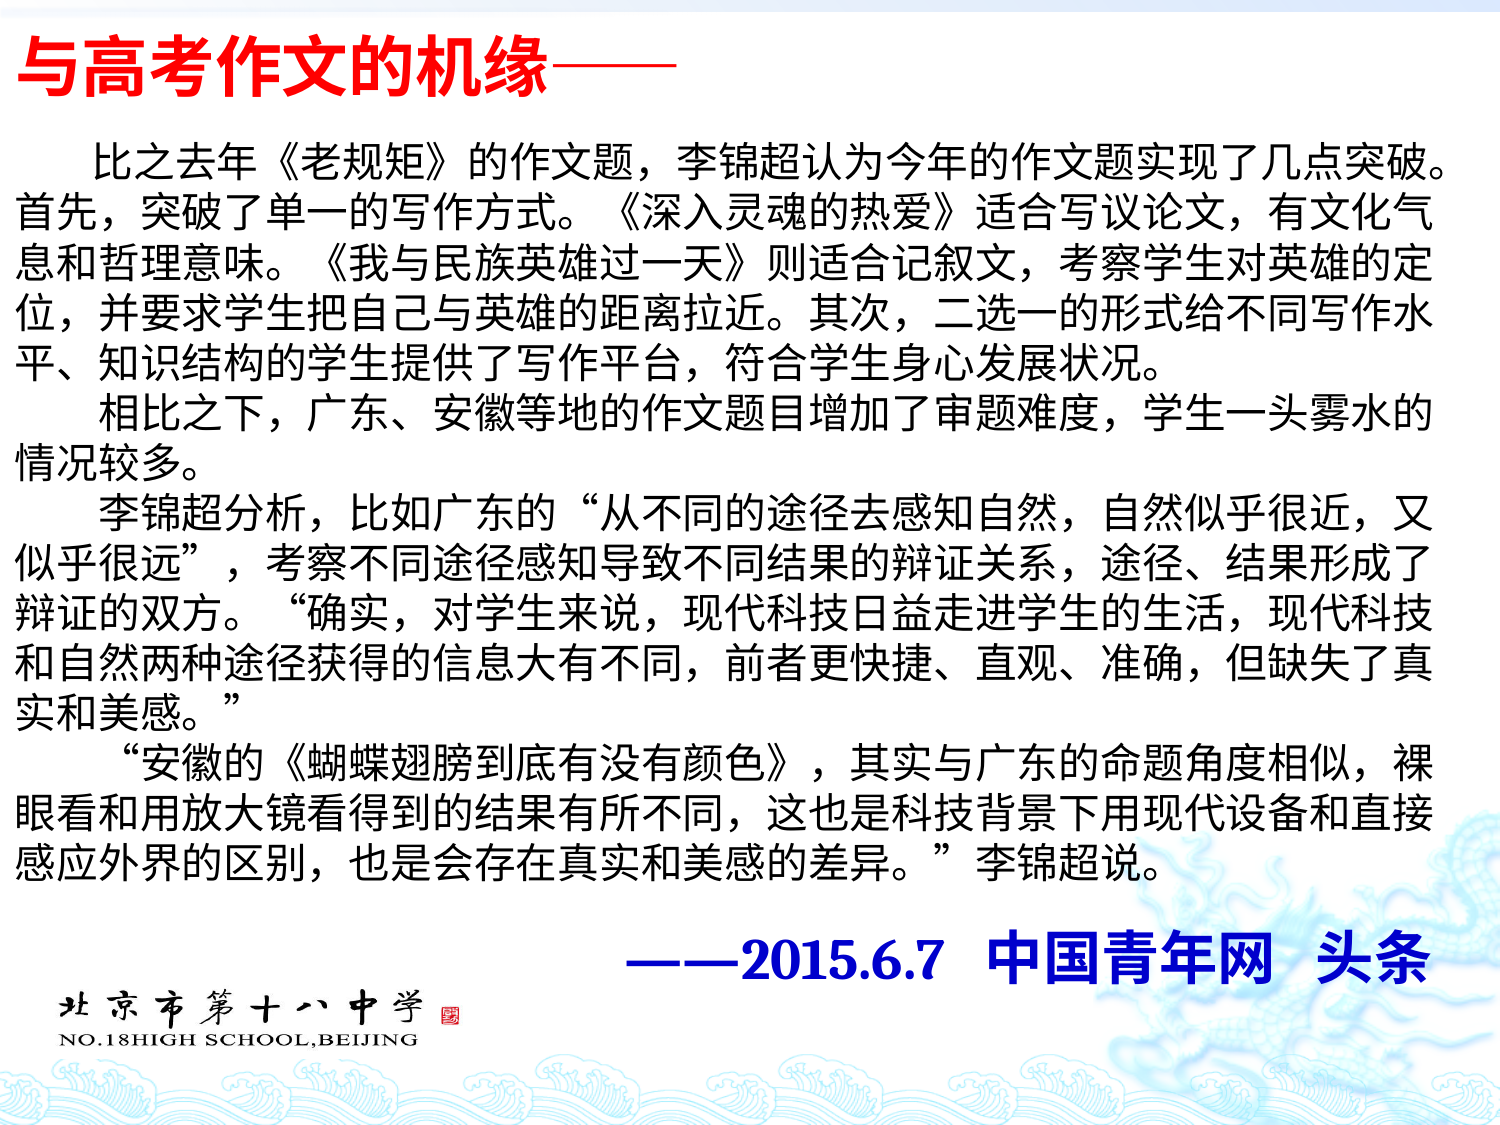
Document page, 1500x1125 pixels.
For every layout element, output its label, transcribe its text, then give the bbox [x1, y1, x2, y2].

picture [0, 984, 516, 1059]
text_box ——2015.6.7 中国青年网 头条 [609, 914, 1448, 999]
text_box 比之去年《老规矩》的作文题，李锦超认为今年的作文题实现了几点突破。首先，突破了单一的写作方式。《深入灵魂的热爱》适合写议论文，有文化气息和哲理意味。《我与民族英雄过一天》则适合记叙文，考察学生对英雄的定位，并要求学生把自己与英雄的距离拉近。其次，二选一的形式给不同写作水平、知识结构的学生提供了写作平台，符合学生身心发展状况。 相比之下，广东、安徽等地的作文题目增加了审题难度，学生一头雾水的情况较多。 李锦超分析，比如广东的“从不同的途径去感知自然，自然似乎很近，又似乎很远”，考察不同途径感知导致不同结果的辩证关系，途径、结果形成了辩证的双方。“确实，对学生来说，现代科技日益走进学生的生活，现代科技和自然两种途径获得的信息大有不同，前者更快捷、直观、准确，但缺失了真实和美感。” “安徽的《蝴蝶翅膀到底有没有颜色》，其实与广东的命题角度相似，裸眼看和用放大镜看得到的结果有所不同，这也是科技背景下用现代设备和直接感应外界的区别，也是会存在真实和美感的差异。”李锦超说。 [0, 128, 1477, 894]
title 与高考作文的机缘—— [0, 0, 1409, 129]
